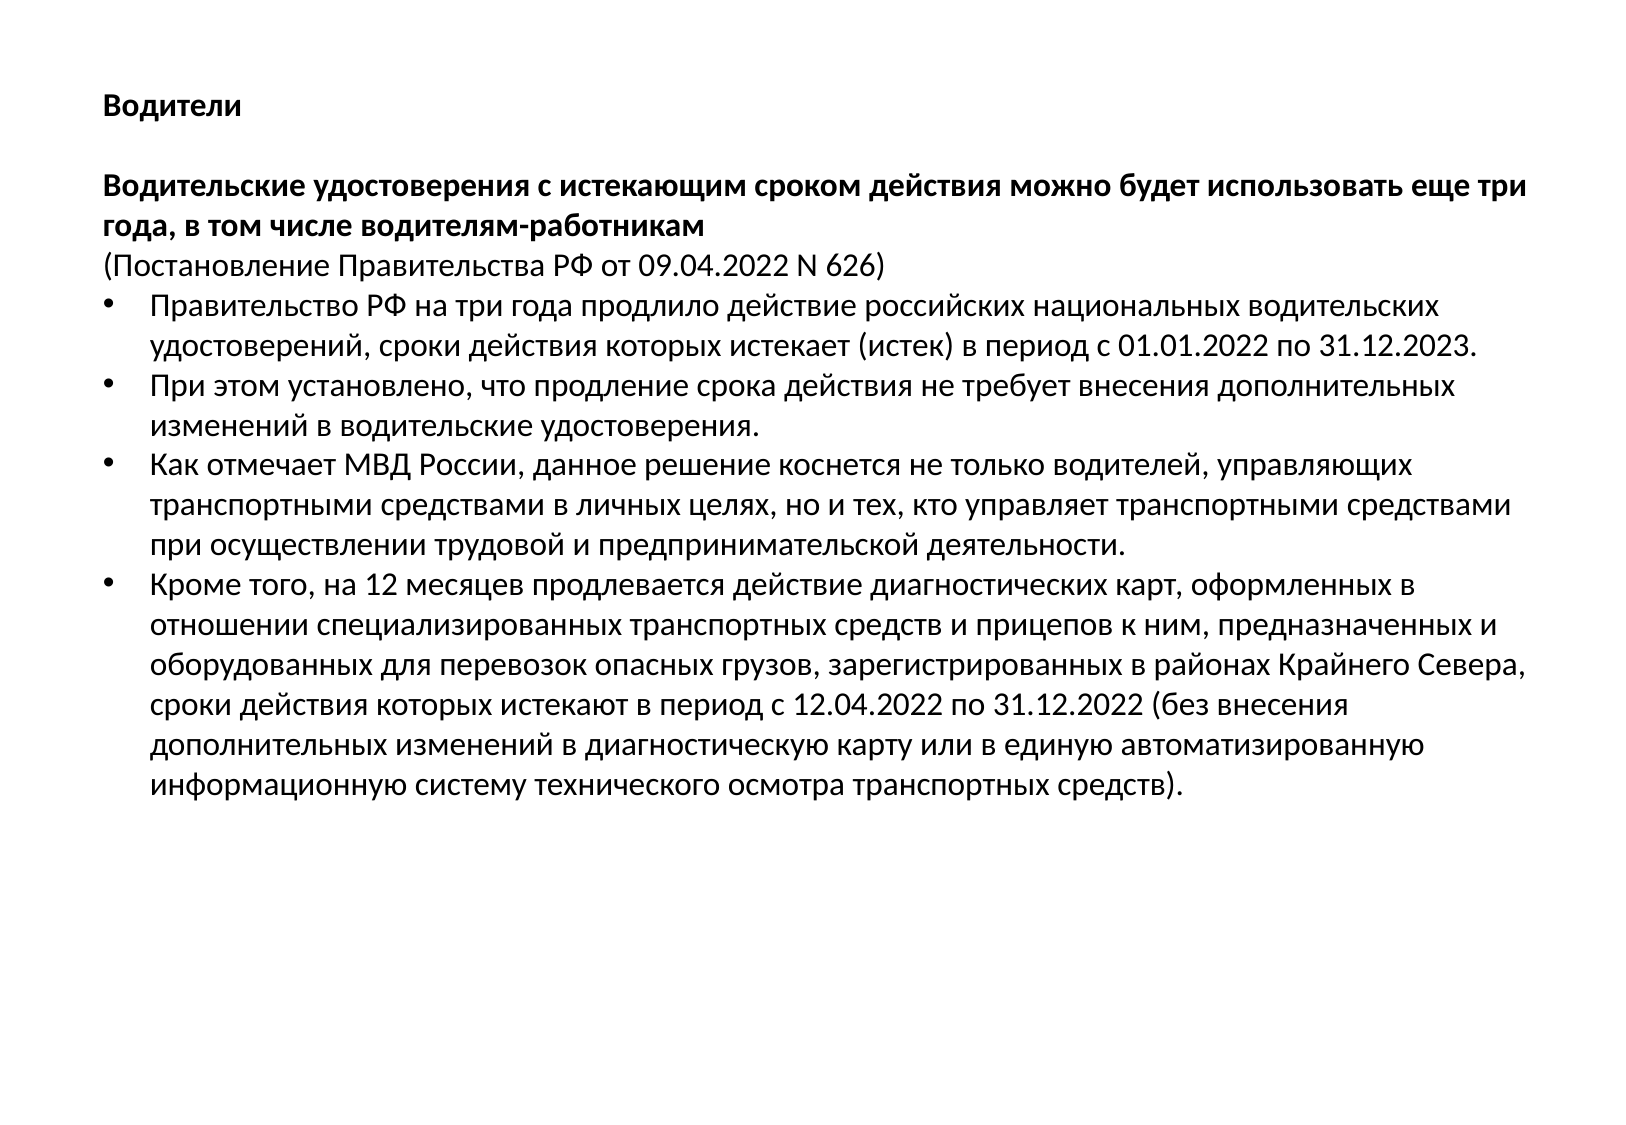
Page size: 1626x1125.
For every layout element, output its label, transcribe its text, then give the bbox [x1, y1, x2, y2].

text_box Водители Водительские удостоверения с истекающим сроком действия можно будет использовать еще три года, в том числе водителям-работникам (Постановление Правительства РФ от 09.04.2022 N 626) Правительство РФ на три года продлило действие российских национальных водительских удостоверений, сроки действия которых истекает (истек) в период с 01.01.2022 по 31.12.2023. При этом установлено, что продление срока действия не требует внесения дополнительных изменений в водительские удостоверения. Как отмечает МВД России, данное решение коснется не только водителей, управляющих транспортными средствами в личных целях, но и тех, кто управляет транспортными средствами при осуществлении трудовой и предпринимательской деятельности. Кроме того, на 12 месяцев продлевается действие диагностических карт, оформленных в отношении специализированных транспортных средств и прицепов к ним, предназначенных и оборудованных для перевозок опасных грузов, зарегистрированных в районах Крайнего Севера, сроки действия которых истекают в период с 12.04.2022 по 31.12.2022 (без внесения дополнительных изменений в диагностическую карту или в единую автоматизированную информационную систему технического осмотра транспортных средств). [88, 75, 1589, 810]
